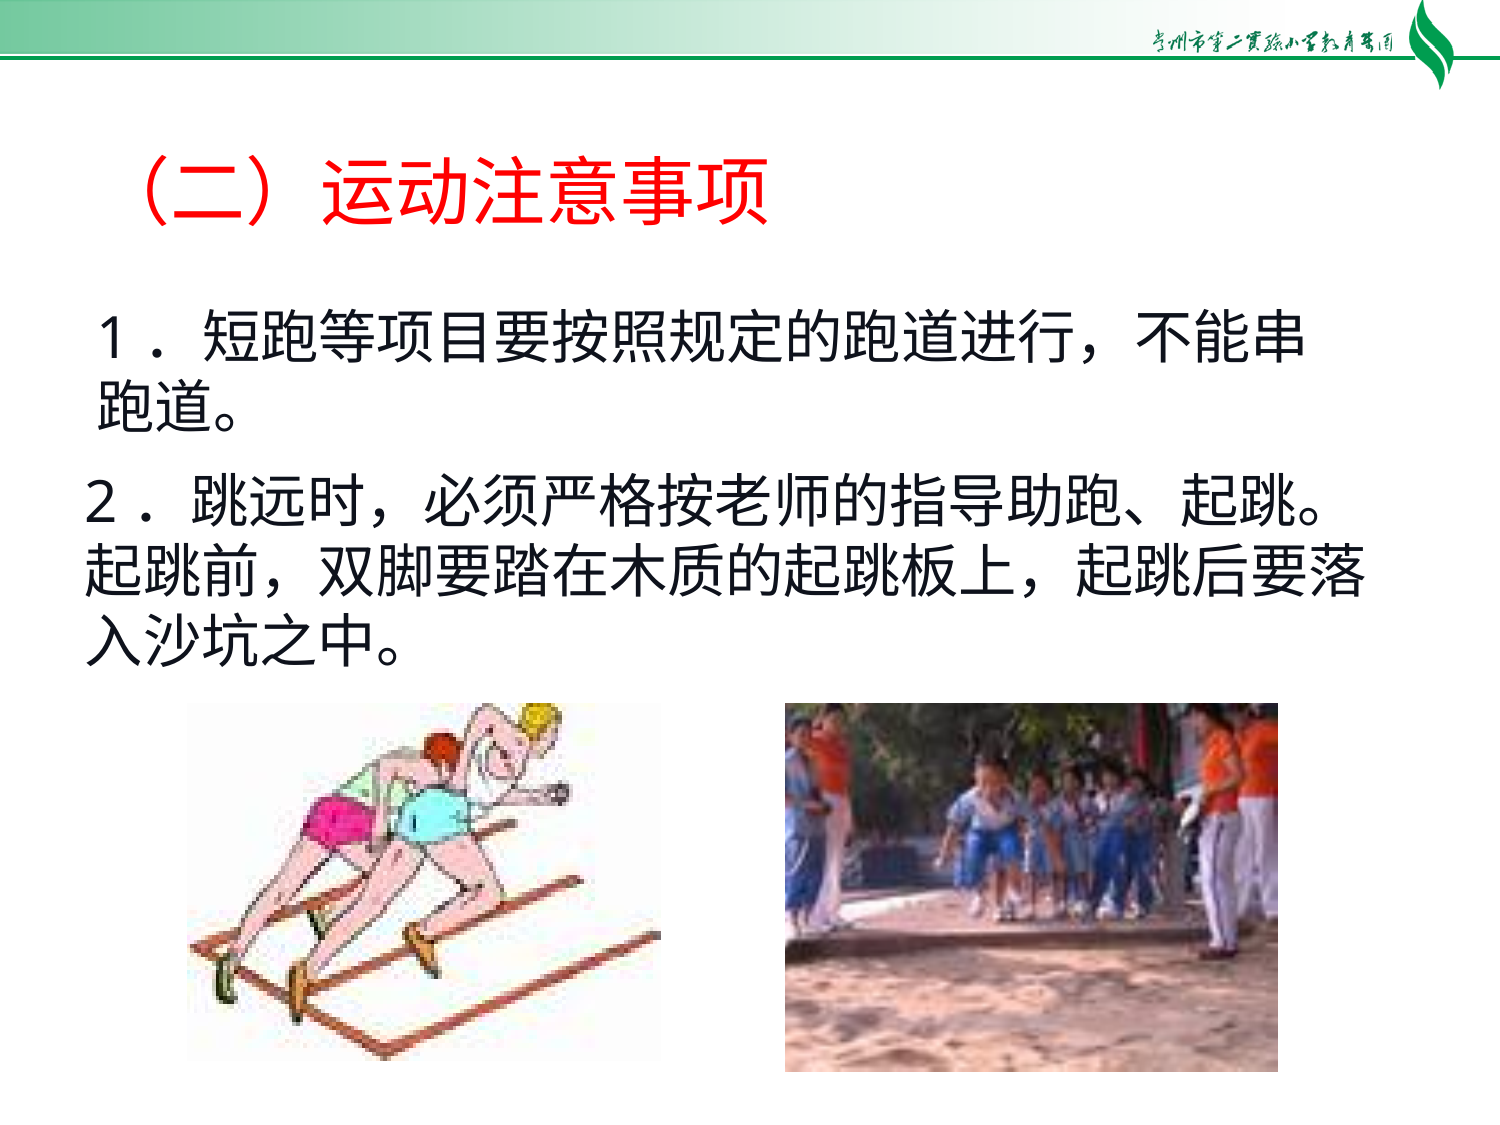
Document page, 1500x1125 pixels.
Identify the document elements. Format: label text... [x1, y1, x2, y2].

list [784, 702, 1278, 1072]
text_box 2．跳远时，必须严格按老师的指导助跑、起跳。起跳前，双脚要踏在木质的起跳板上，起跳后要落入沙坑之中。 [70, 457, 1382, 682]
picture [0, 0, 1500, 1125]
text_box 1．短跑等项目要按照规定的跑道进行，不能串跑道。 [81, 292, 1370, 448]
text_box （二）运动注意事项 [80, 137, 786, 242]
